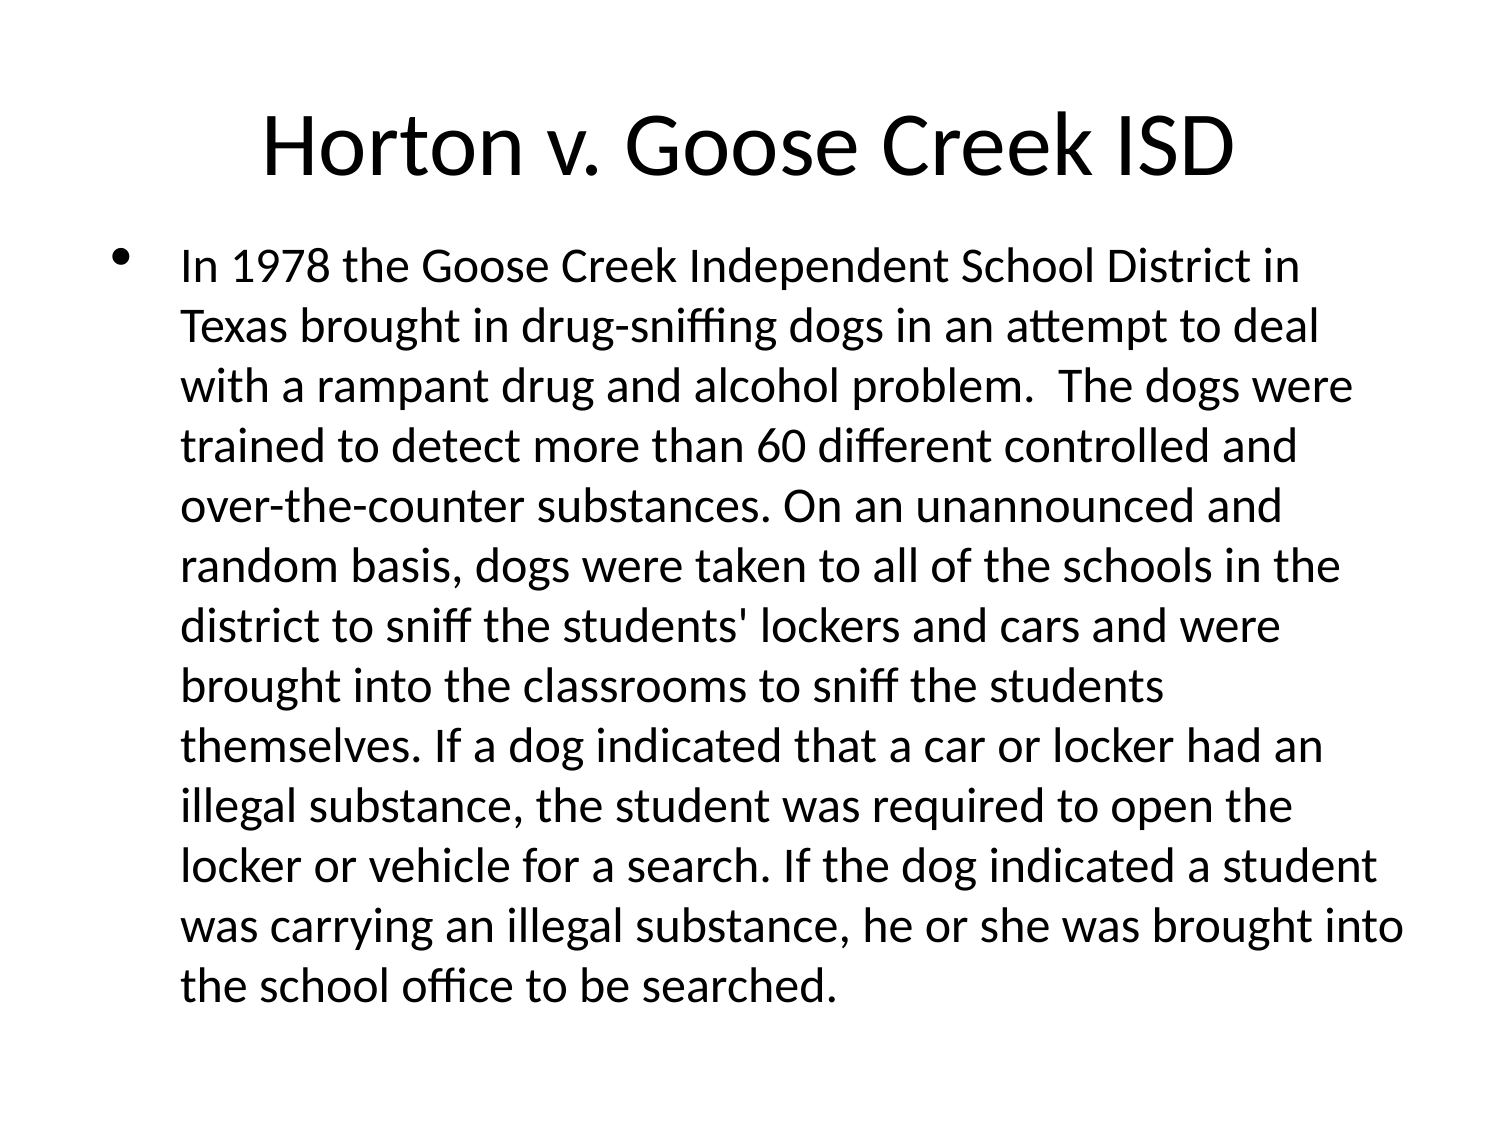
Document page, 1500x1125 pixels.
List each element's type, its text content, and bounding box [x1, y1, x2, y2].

title Horton v. Goose Creek ISD [74, 44, 1426, 224]
list In 1978 the Goose Creek Independent School District in Texas brought in drug-sniffing dogs in an attempt to deal with a rampant drug and alcohol problem. The dogs were trained to detect more than 60 different controlled and over-the-counter substances. On an unannounced and random basis, dogs were taken to all of the schools in the district to sniff the students' lockers and cars and were brought into the classrooms to sniff the students themselves. If a dog indicated that a car or locker had an illegal substance, the student was required to open the locker or vehicle for a search. If the dog indicated a student was carrying an illegal substance, he or she was brought into the school office to be searched. [74, 224, 1426, 1038]
